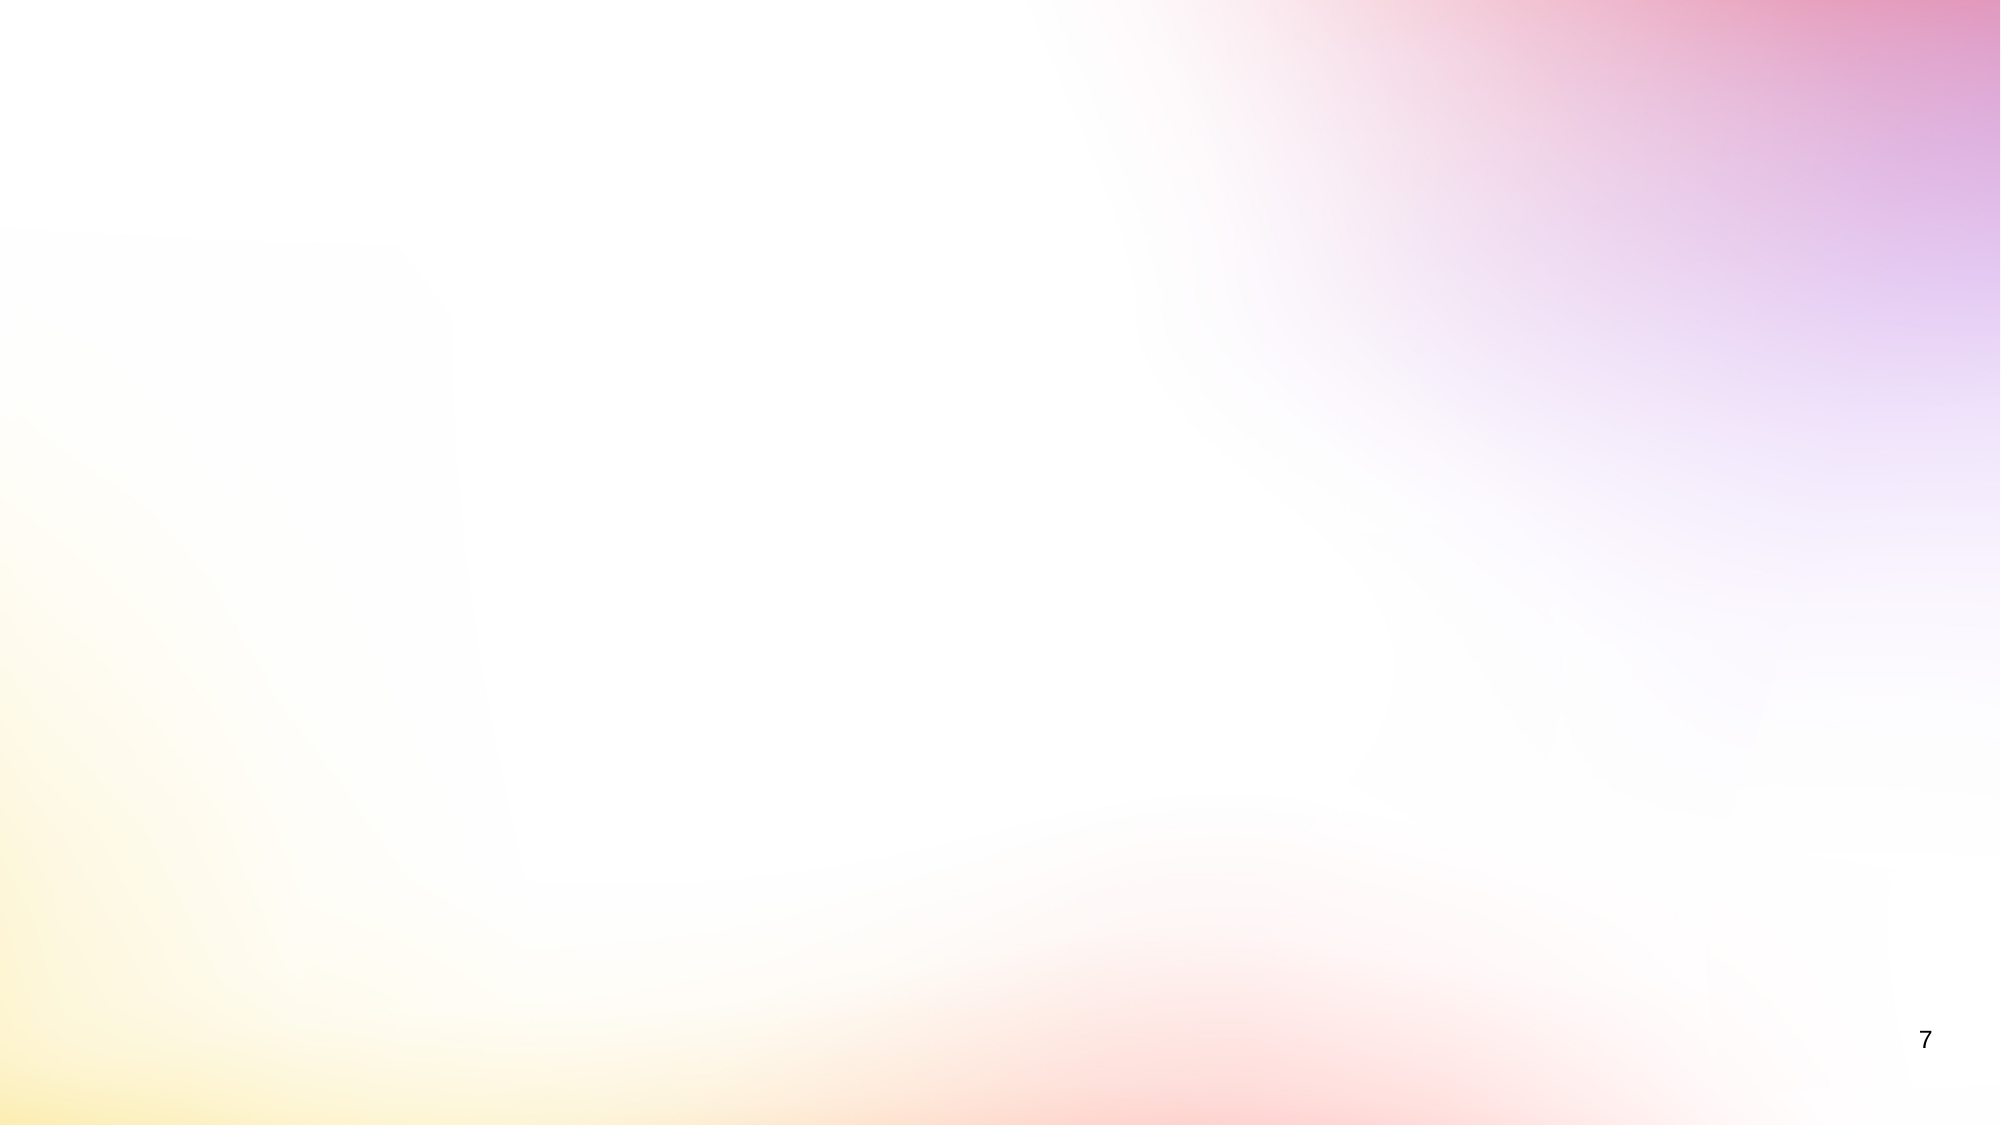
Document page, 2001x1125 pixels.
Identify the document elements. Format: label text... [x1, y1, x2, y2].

slide_number 7 [1821, 1008, 1933, 1069]
picture [0, 0, 2001, 1125]
